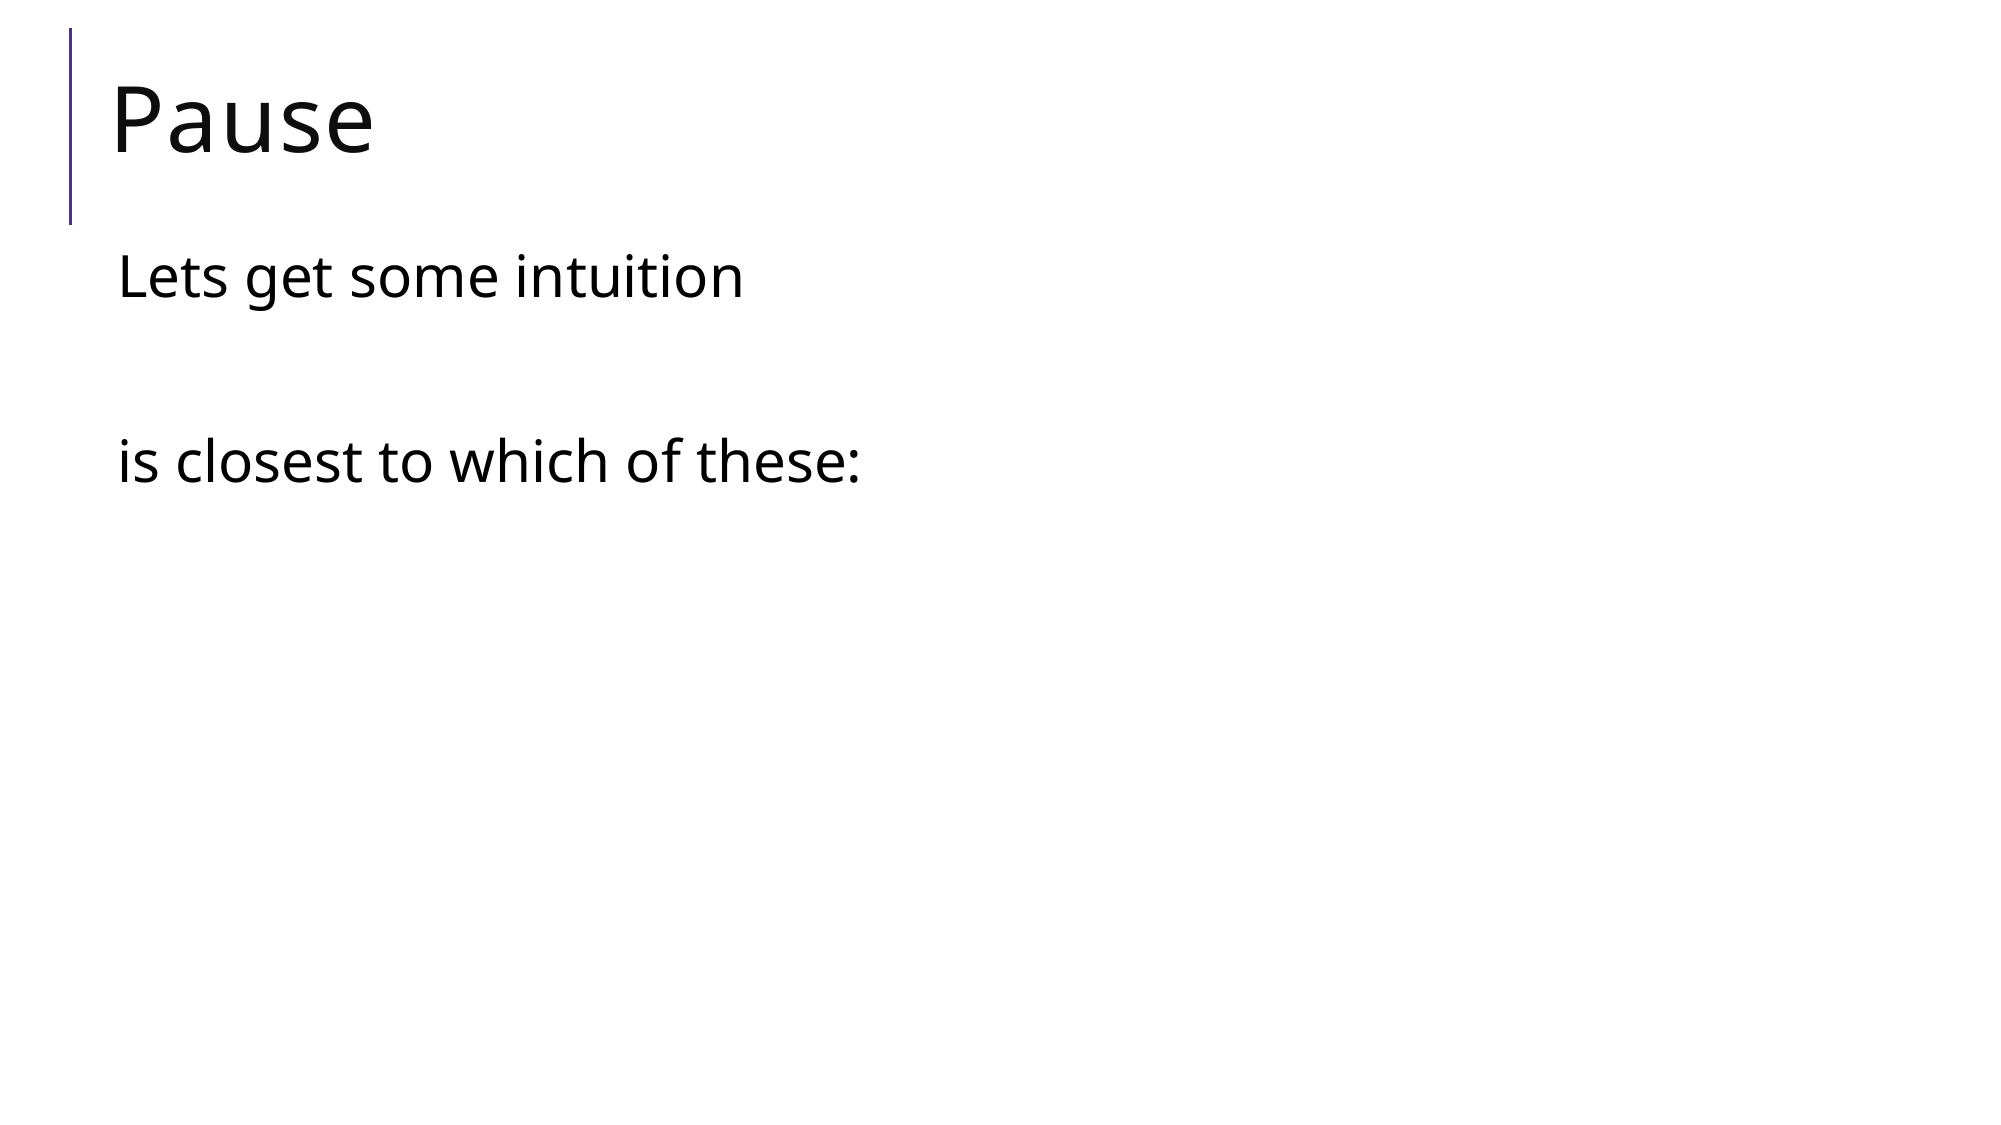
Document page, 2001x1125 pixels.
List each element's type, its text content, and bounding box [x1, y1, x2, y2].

title Pause [94, 43, 1930, 210]
